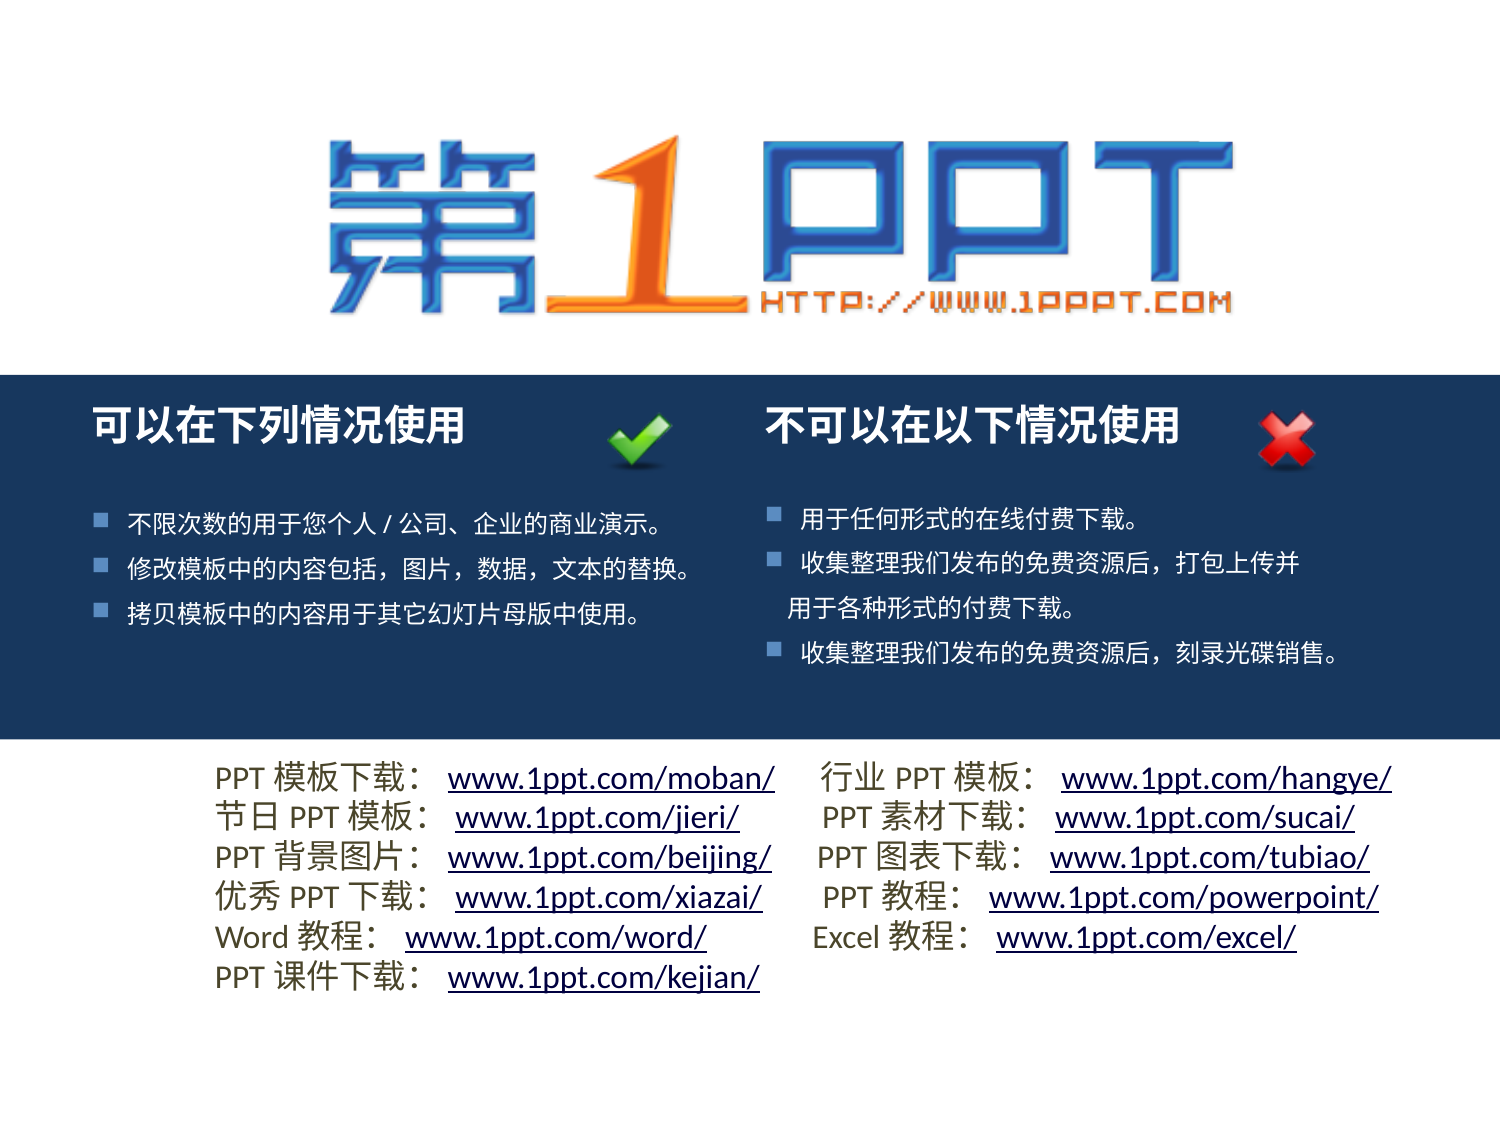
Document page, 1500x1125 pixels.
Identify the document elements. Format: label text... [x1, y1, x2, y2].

text_box [0, 374, 1500, 740]
text_box 不可以在以下情况使用 用于任何形式的在线付费下载。 收集整理我们发布的免费资源后，打包上传并 用于各种形式的付费下载。 收集整理我们发布的免费资源后，刻录光碟销售。 [750, 391, 1424, 716]
picture [307, 117, 1259, 339]
picture [607, 407, 673, 473]
text_box 可以在下列情况使用 不限次数的用于您个人/公司、企业的商业演示。 修改模板中的内容包括，图片，数据，文本的替换。 拷贝模板中的内容用于其它幻灯片母版中使用。 [76, 391, 750, 716]
text_box PPT模板下载：www.1ppt.com/moban/ 行业PPT模板：www.1ppt.com/hangye/ 节日PPT模板：www.1ppt.com/jieri/ PPT素材下载：www.1ppt.com/sucai/ PPT背景图片：www.1ppt.com/beijing/ PPT图表下载：www.1ppt.com/tubiao/ 优秀PPT下载：www.1ppt.com/xiazai/ PPT教程：www.1ppt.com/powerpoint/ Word教程：www.1ppt.com/word/ Excel教程：www.1ppt.com/excel/ PPT课件下载：www.1ppt.com/kejian/ [198, 740, 1500, 1096]
picture [1253, 407, 1319, 473]
